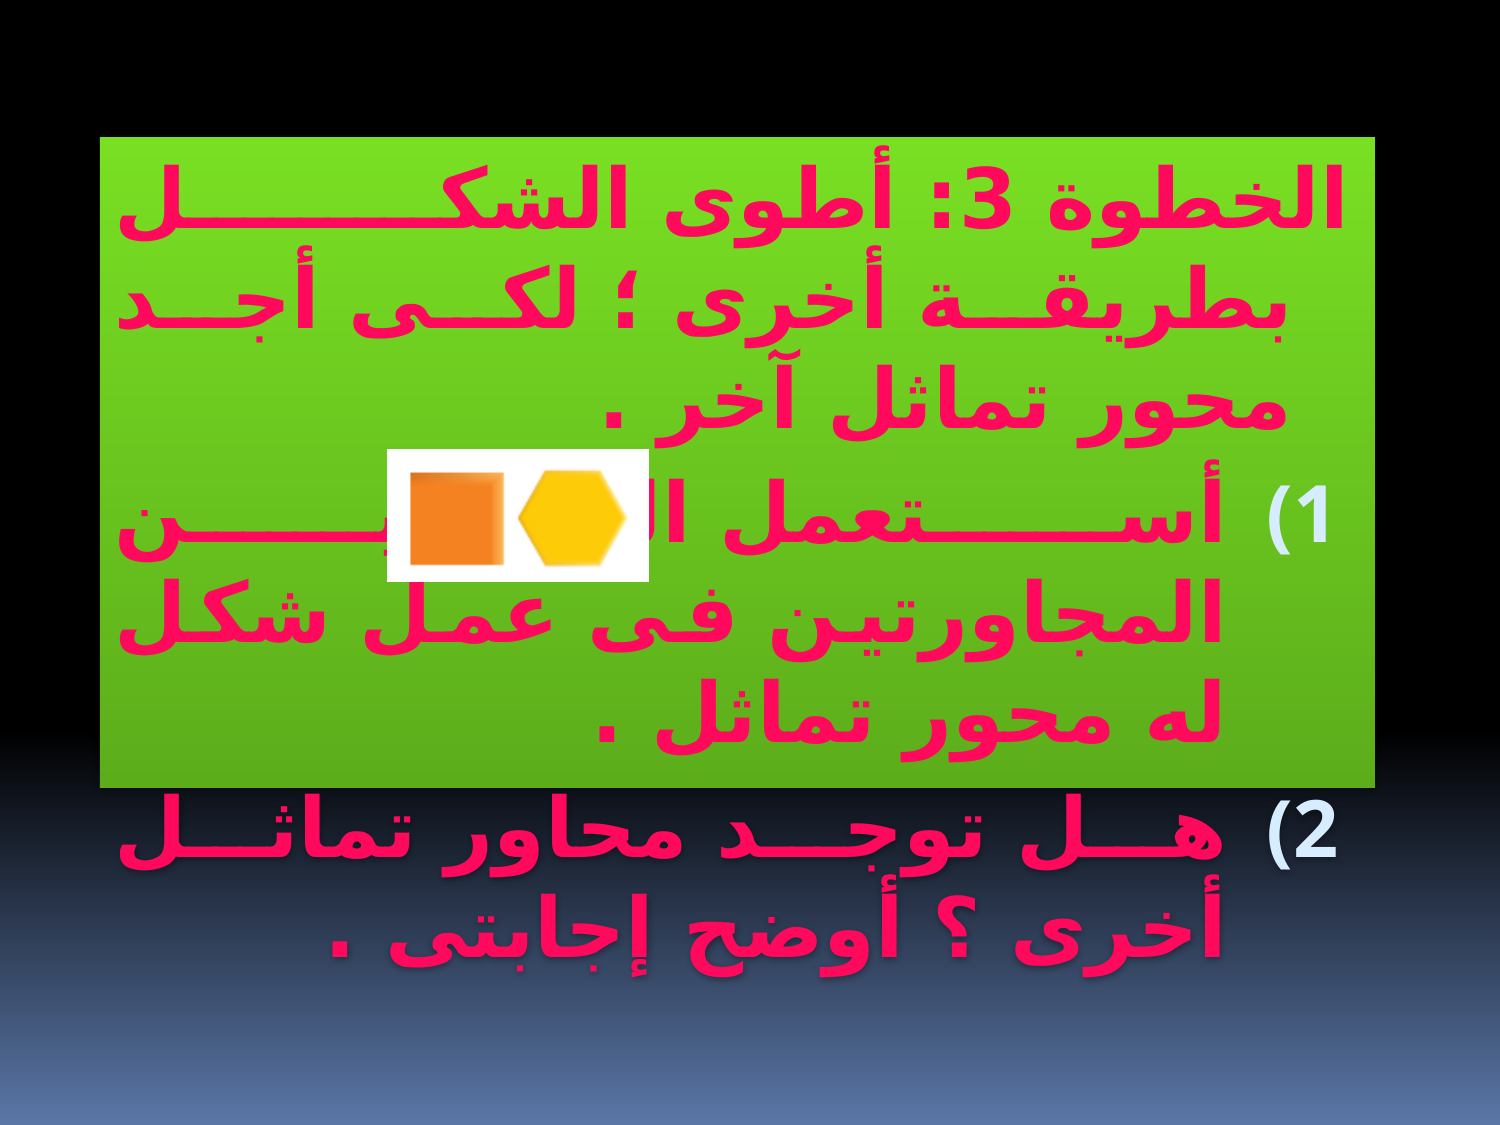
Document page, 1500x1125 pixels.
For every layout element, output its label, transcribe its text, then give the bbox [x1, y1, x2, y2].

text_box الخطوة 3: أطوى الشكل بطريقة أخرى ؛ لكى أجد محور تماثل آخر . أستعمل القطعتين المجاورتين فى عمل شكل له محور تماثل . هل توجد محاور تماثل أخرى ؟ أوضح إجابتى . [99, 137, 1375, 788]
picture [387, 449, 649, 582]
